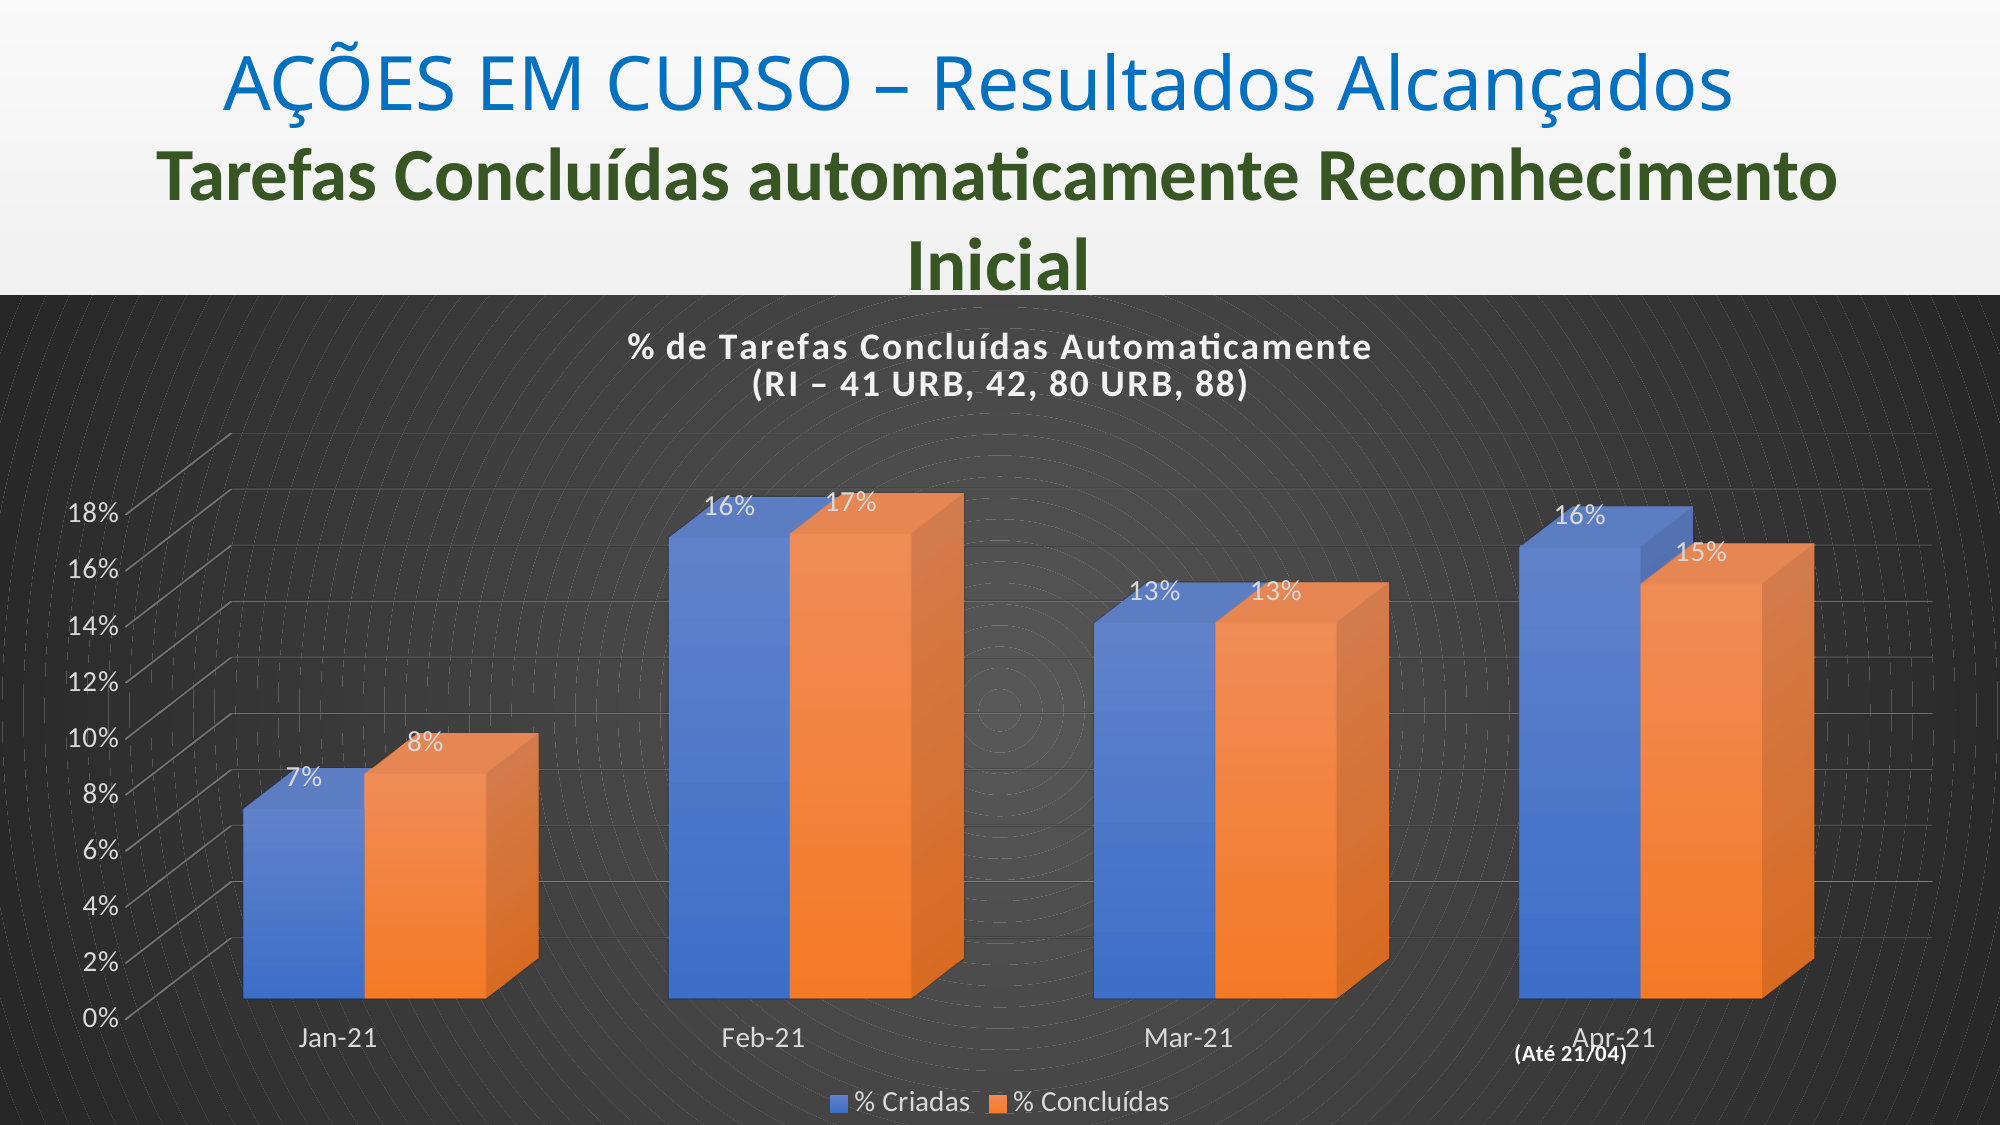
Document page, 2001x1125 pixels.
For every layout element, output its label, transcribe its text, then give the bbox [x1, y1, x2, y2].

chart [0, 295, 2000, 1125]
text_box AÇÕES EM CURSO – Resultados Alcançados Tarefas Concluídas automaticamente Reconhecimento Inicial [42, 27, 1955, 295]
